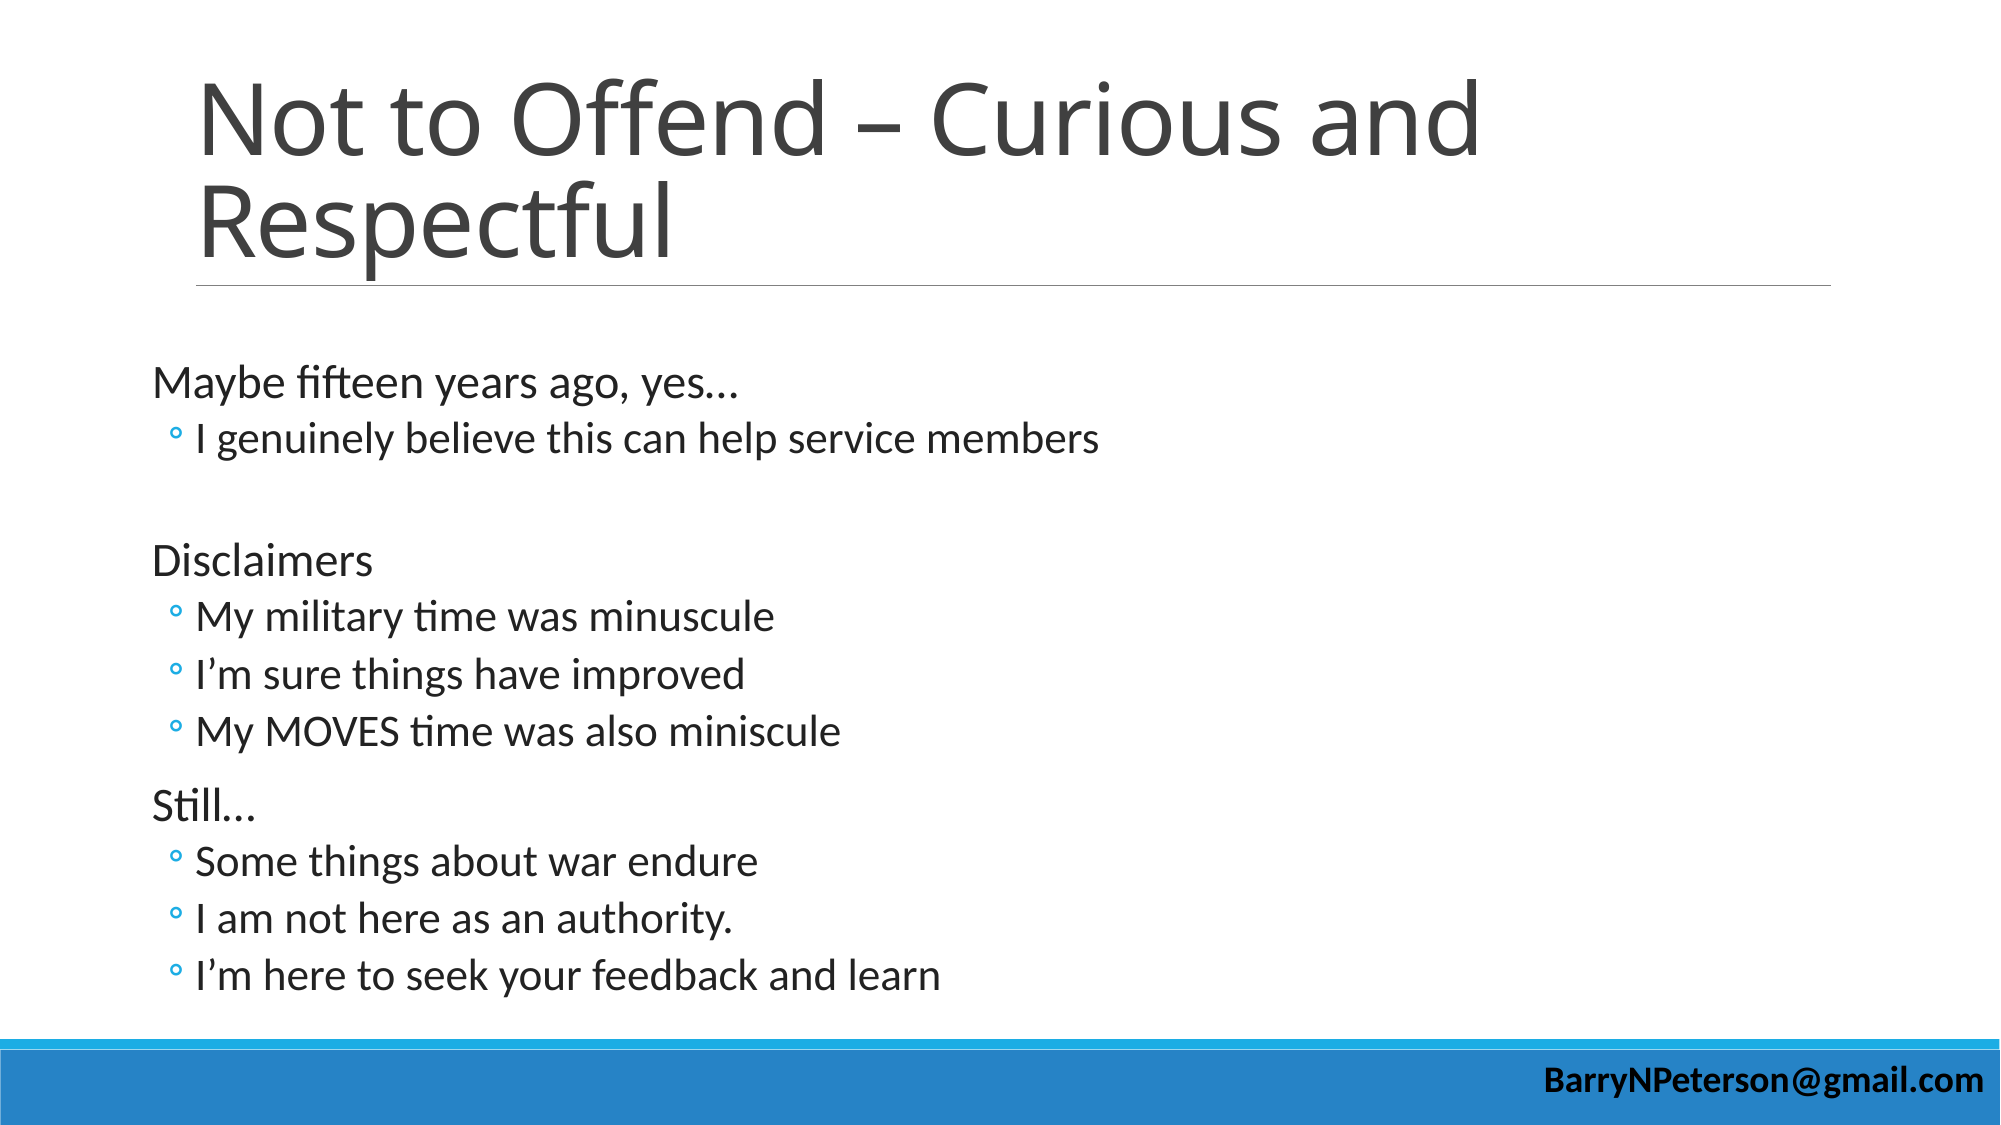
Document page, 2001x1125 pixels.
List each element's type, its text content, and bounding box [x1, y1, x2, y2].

list Maybe fifteen years ago, yes… I genuinely believe this can help service members Disclaimers My military time was minuscule I’m sure things have improved My MOVES time was also miniscule Still… Some things about war endure I am not here as an authority. I’m here to seek your feedback and learn [138, 349, 1789, 1010]
title Not to Offend – Curious and Respectful [180, 47, 1830, 285]
text_box BarryNPeterson@gmail.com [999, 1047, 2000, 1108]
